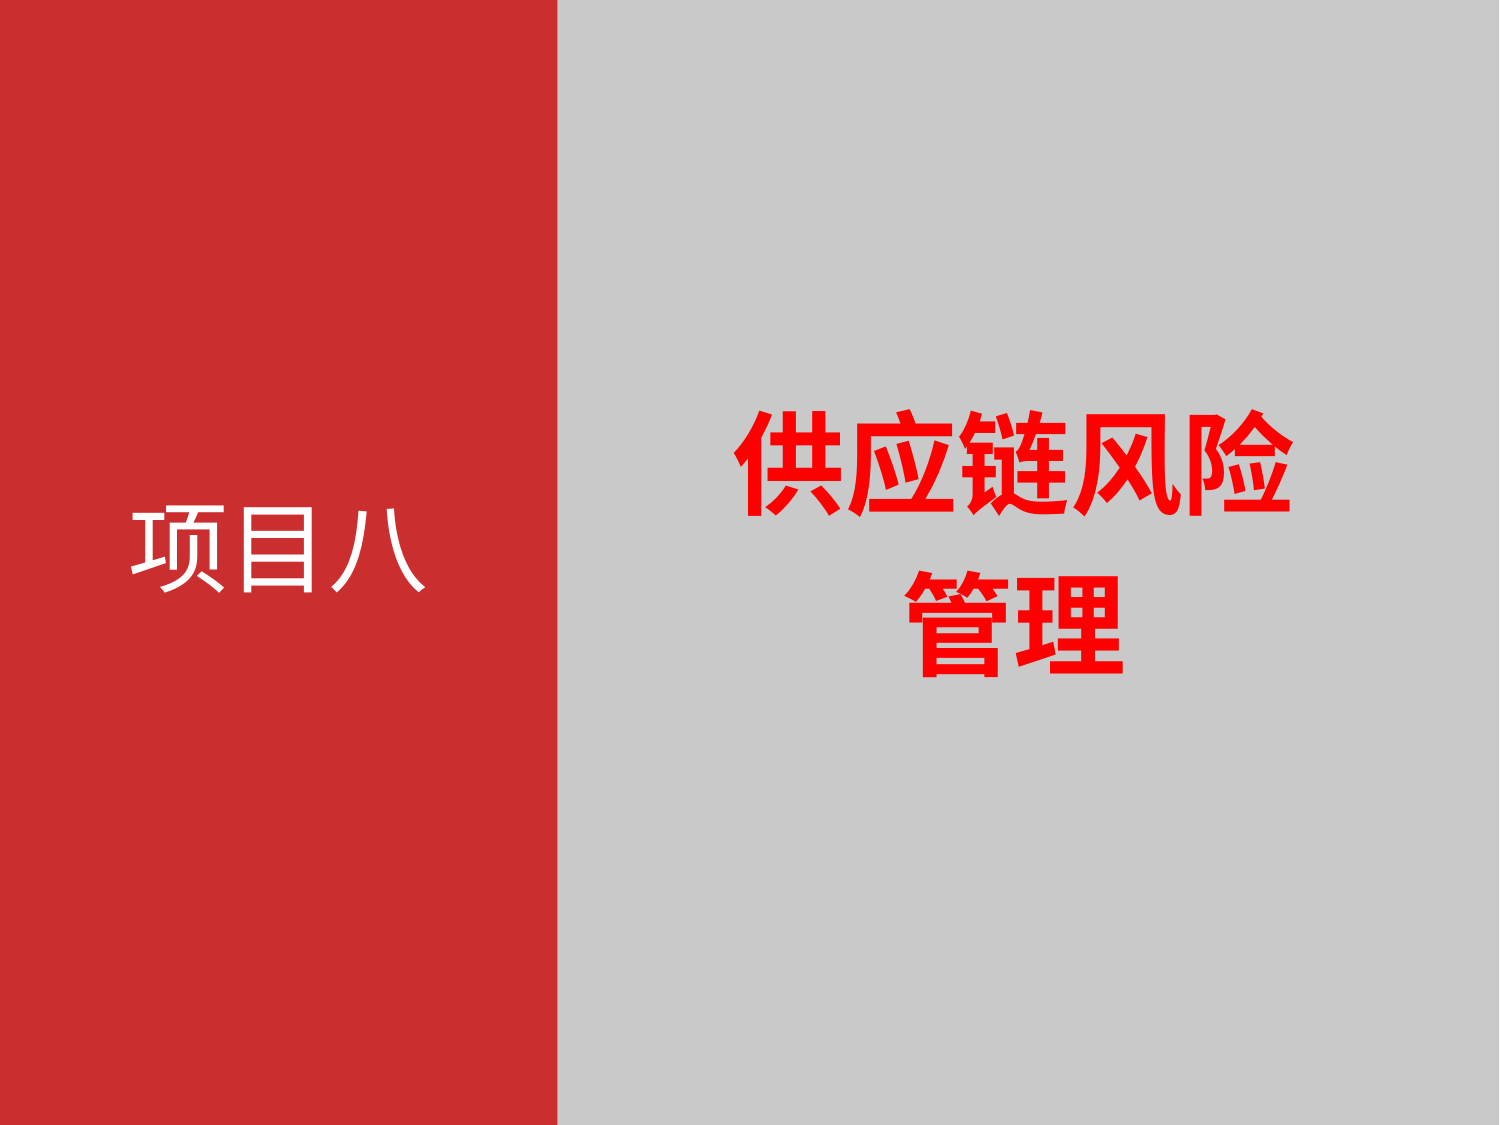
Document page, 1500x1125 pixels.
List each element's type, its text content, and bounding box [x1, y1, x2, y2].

text_box 供应链风险管理 [702, 361, 1326, 698]
text_box 项目八 [0, 418, 558, 613]
text_box [560, 0, 1500, 1125]
text_box [0, 0, 560, 1125]
